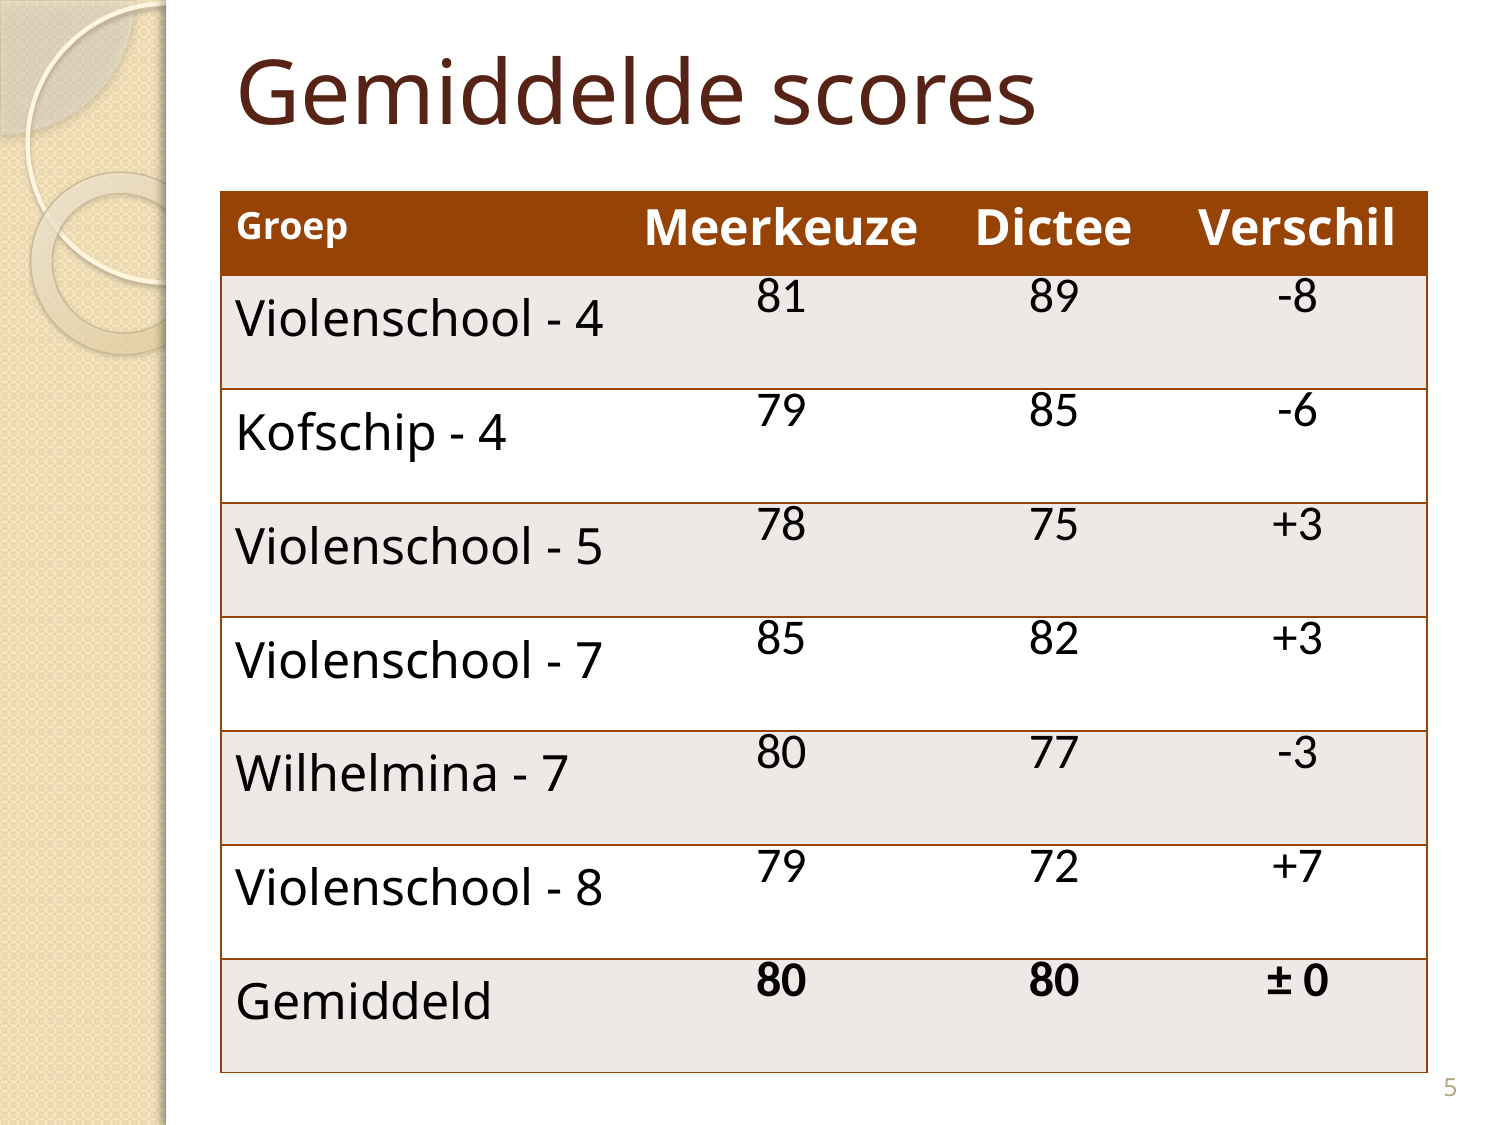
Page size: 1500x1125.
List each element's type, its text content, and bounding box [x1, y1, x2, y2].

table_cell Violenschool - 4 [222, 276, 623, 388]
table_cell 89 [940, 276, 1169, 388]
table_cell 85 [940, 390, 1169, 502]
table_header Meerkeuze [623, 193, 940, 275]
table_cell 80 [940, 960, 1169, 1072]
table_cell 80 [623, 960, 940, 1072]
table_cell 81 [623, 276, 940, 388]
table_cell Gemiddeld [222, 960, 623, 1072]
table_cell 79 [623, 390, 940, 502]
table_header Verschil [1169, 193, 1426, 275]
table_cell +3 [1169, 504, 1426, 616]
table_cell Violenschool - 5 [222, 504, 623, 616]
table_cell 75 [940, 504, 1169, 616]
table_header Dictee [940, 193, 1169, 275]
table_cell +7 [1169, 846, 1426, 958]
table_cell Wilhelmina - 7 [222, 732, 623, 844]
table_cell -8 [1169, 276, 1426, 388]
table_header Groep [222, 193, 623, 275]
table_cell Violenschool - 7 [222, 618, 623, 730]
table_cell 77 [940, 732, 1169, 844]
title Gemiddelde scores [220, 27, 1451, 150]
table_cell 80 [623, 732, 940, 844]
table_cell Kofschip - 4 [222, 390, 623, 502]
table_cell Violenschool - 8 [222, 846, 623, 958]
table_cell ± 0 [1169, 960, 1426, 1072]
table_cell 85 [623, 618, 940, 730]
table_cell 72 [940, 846, 1169, 958]
table_cell -6 [1169, 390, 1426, 502]
table_cell 78 [623, 504, 940, 616]
table_cell 79 [623, 846, 940, 958]
table_cell -3 [1169, 732, 1426, 844]
table_cell 82 [940, 618, 1169, 730]
slide_number 5 [1413, 1034, 1488, 1113]
table_cell +3 [1169, 618, 1426, 730]
